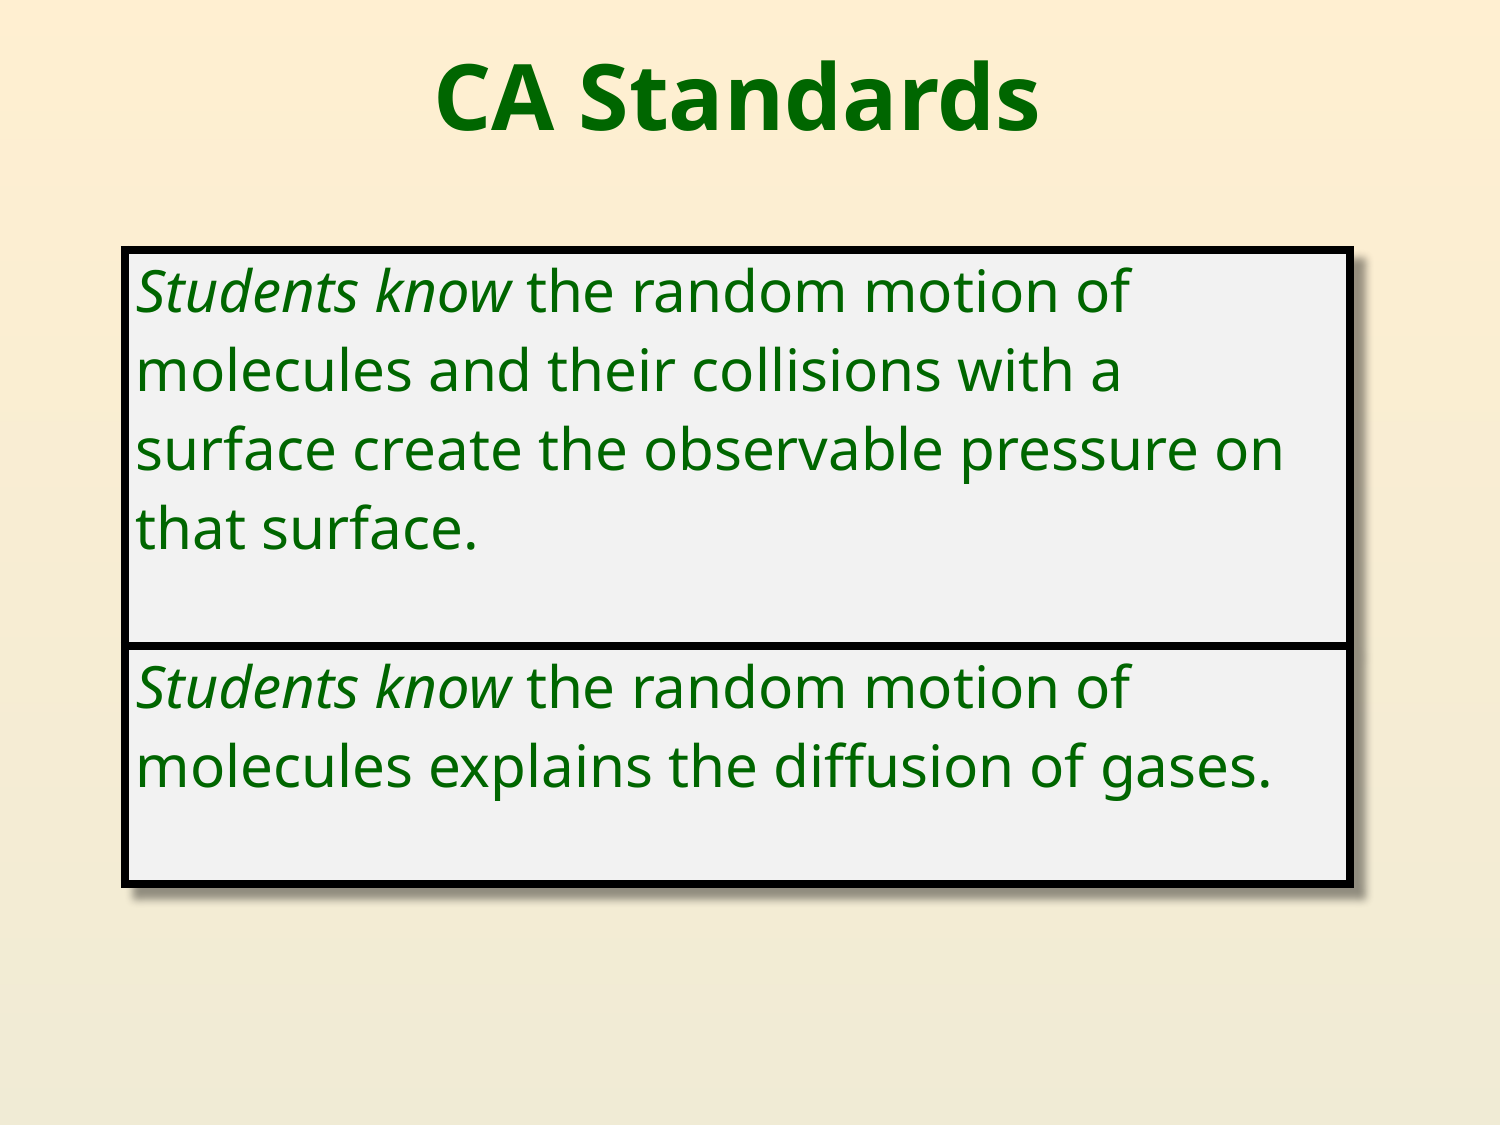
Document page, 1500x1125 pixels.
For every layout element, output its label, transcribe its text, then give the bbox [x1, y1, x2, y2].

table_header Students know the random motion of molecules and their collisions with a surface create the observable pressure on that surface. [129, 254, 1346, 642]
title CA Standards [99, 0, 1376, 188]
table_cell Students know the random motion of molecules explains the diffusion of gases. [129, 650, 1346, 880]
